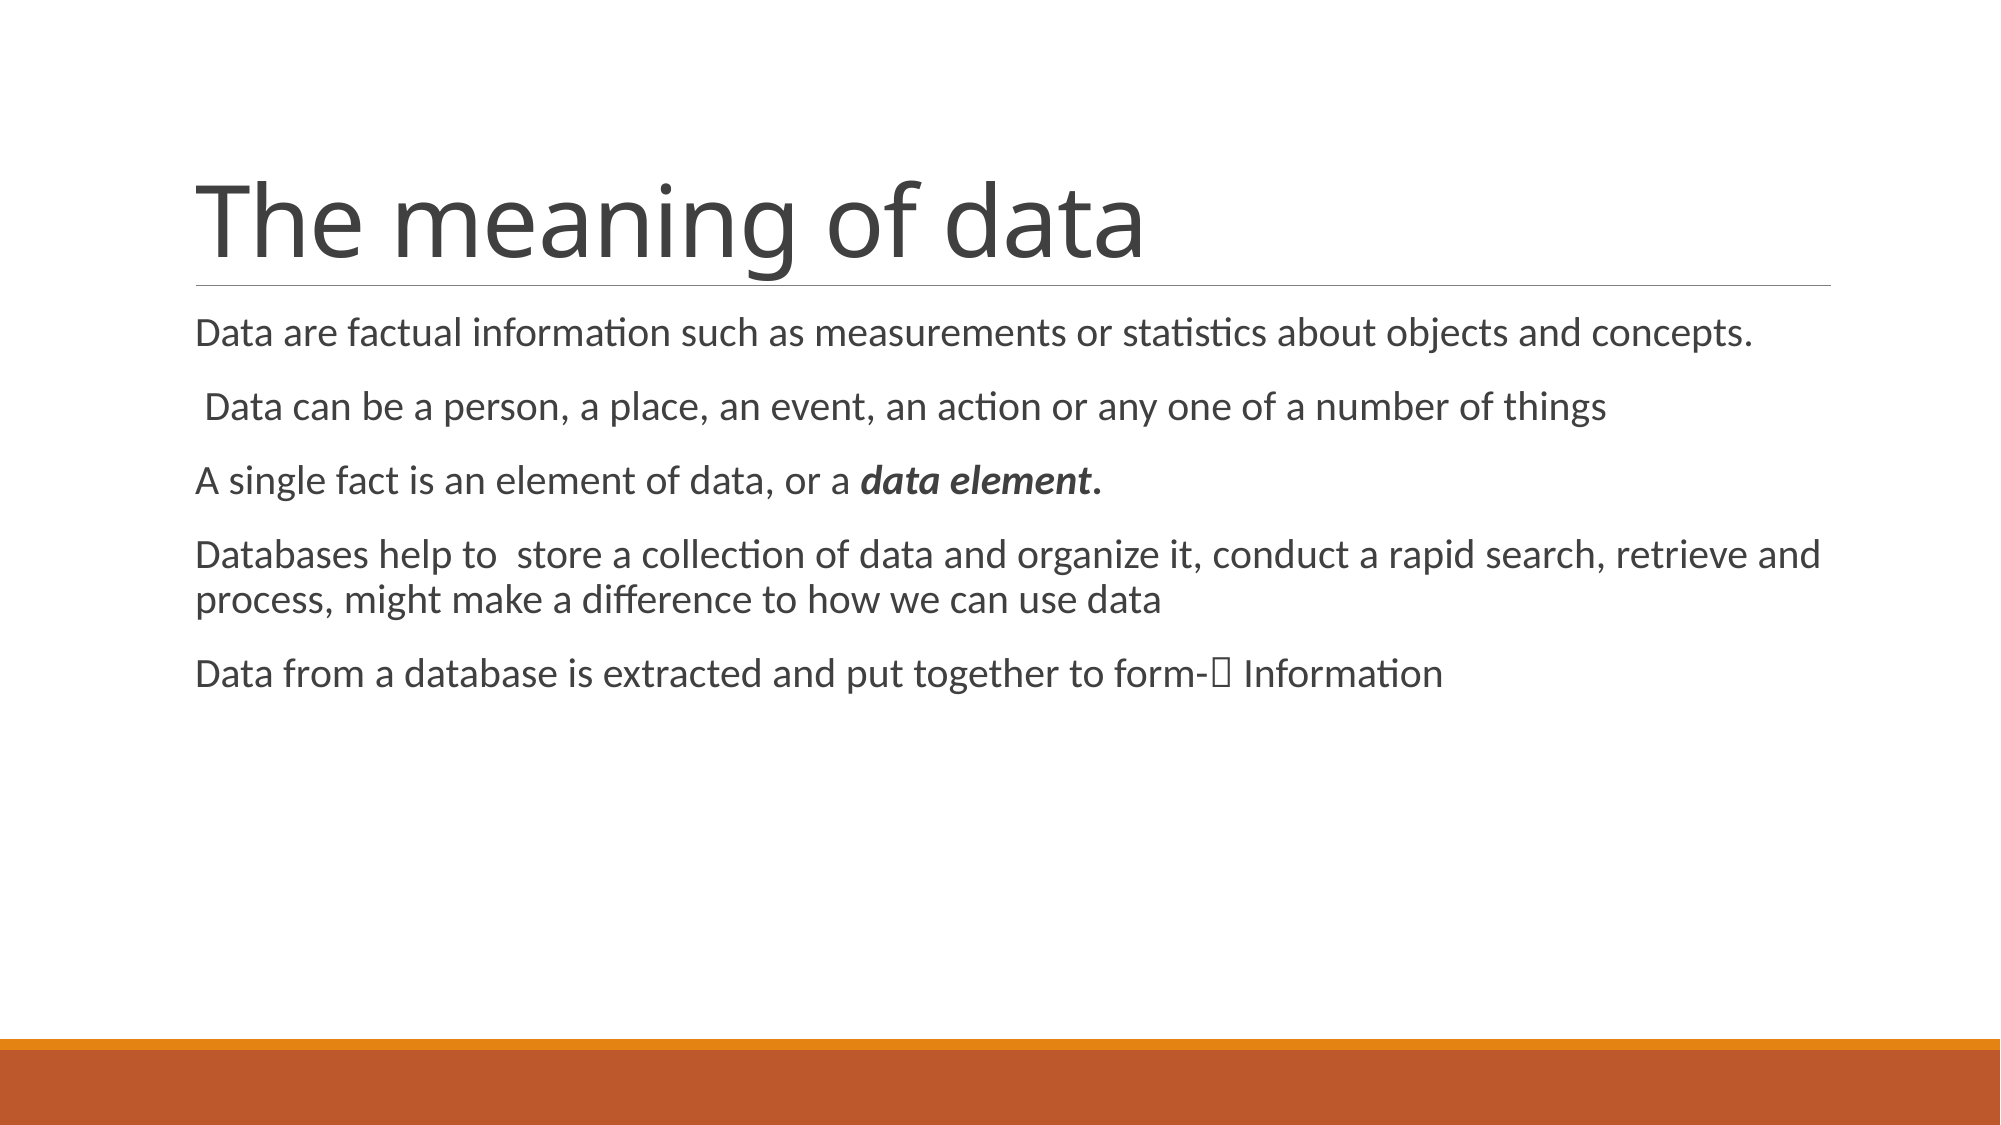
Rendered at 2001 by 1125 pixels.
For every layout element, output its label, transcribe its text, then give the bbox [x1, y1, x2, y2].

title The meaning of data [180, 47, 1830, 285]
list Data are factual information such as measurements or statistics about objects and concepts. Data can be a person, a place, an event, an action or any one of a number of things A single fact is an element of data, or a data element. Databases help to store a collection of data and organize it, conduct a rapid search, retrieve and process, might make a difference to how we can use data Data from a database is extracted and put together to form- Information [180, 302, 1830, 963]
